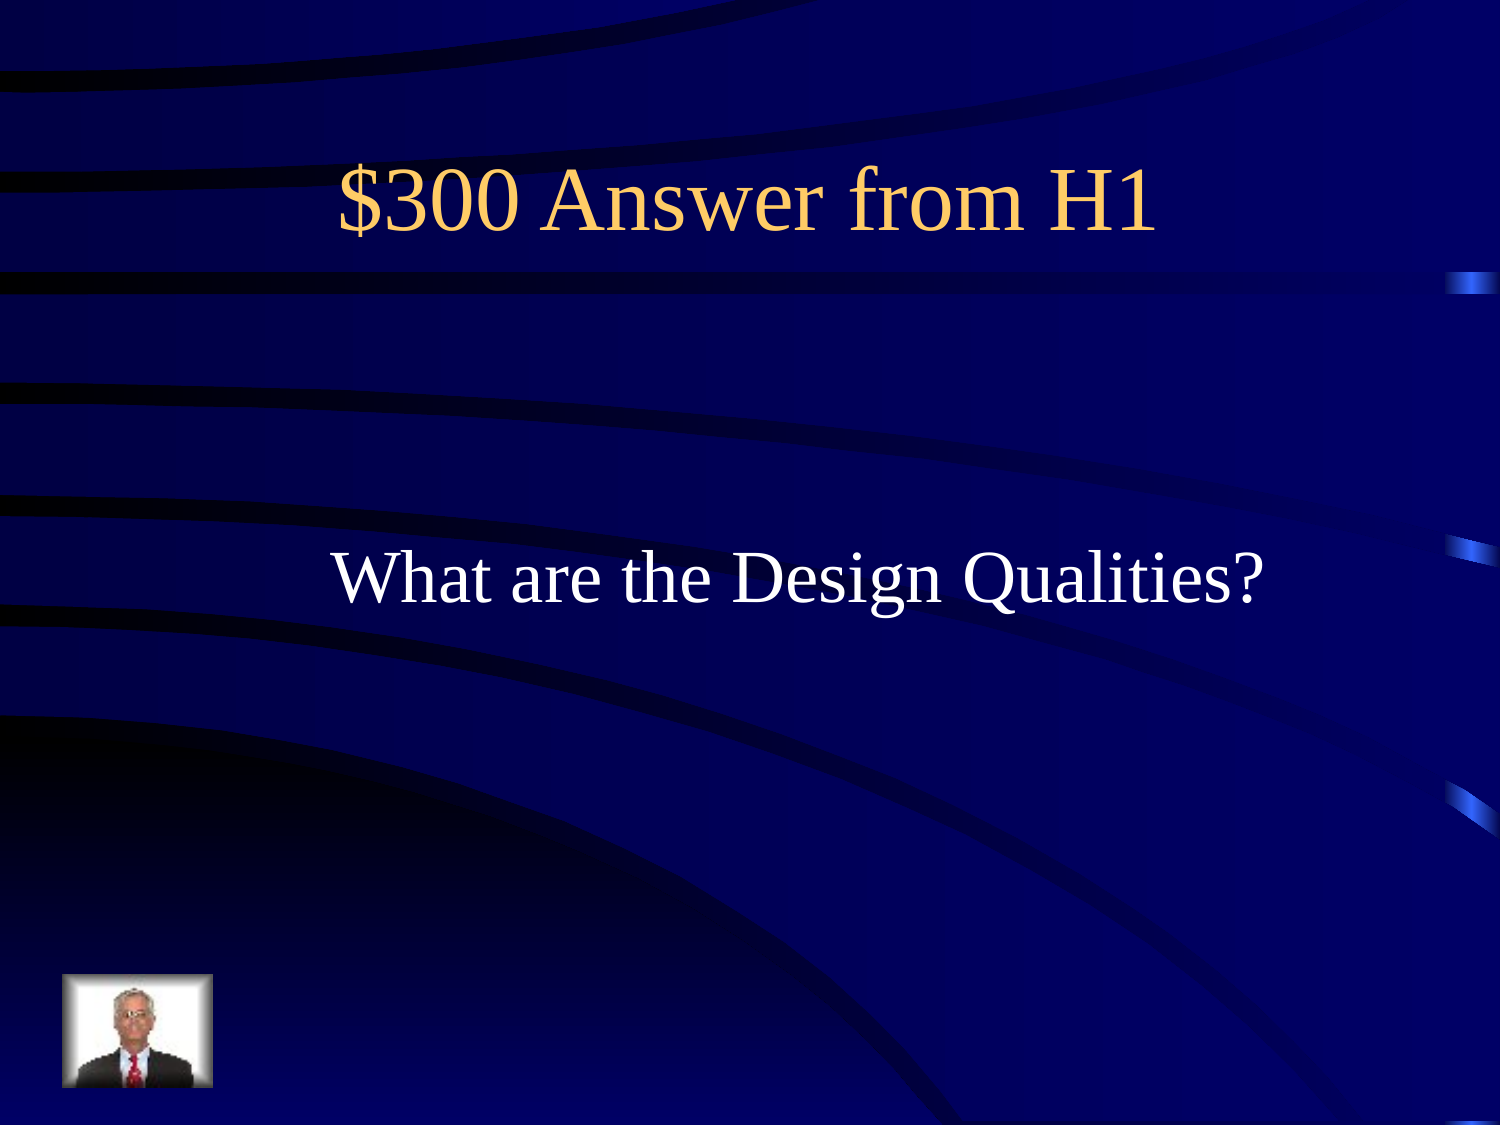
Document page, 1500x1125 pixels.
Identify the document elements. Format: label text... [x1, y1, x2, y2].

text_box What are the Design Qualities? [315, 519, 1282, 625]
picture [62, 974, 213, 1088]
title $300 Answer from H1 [112, 99, 1388, 288]
